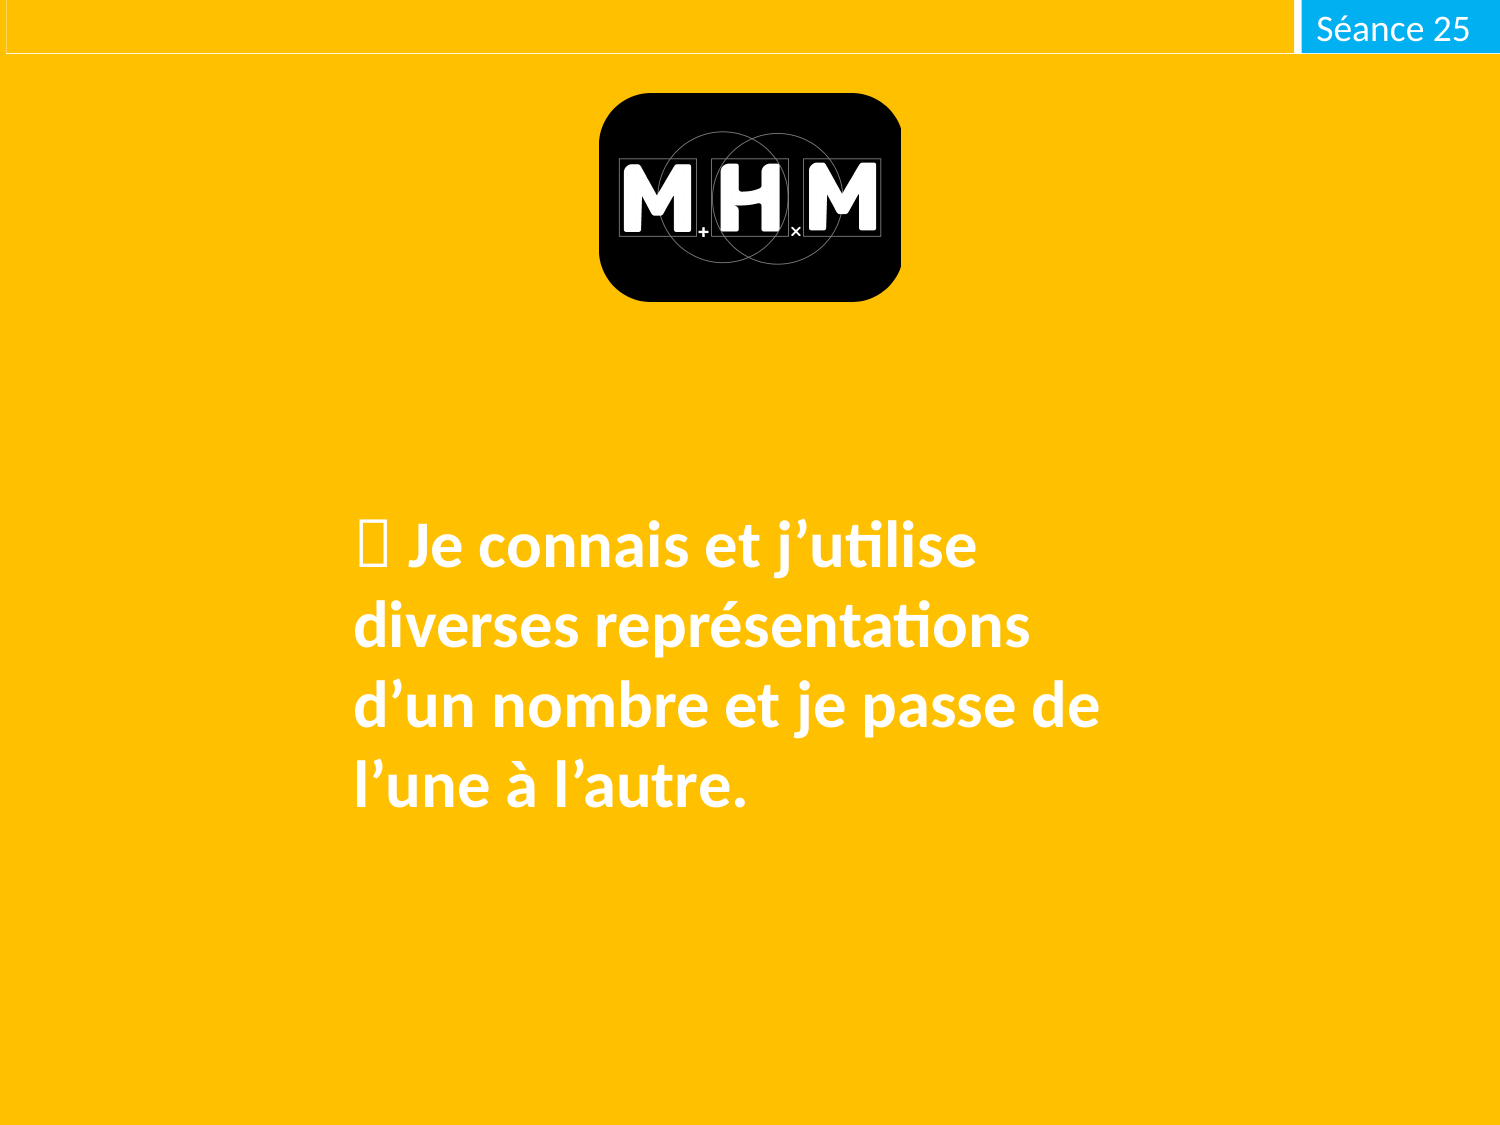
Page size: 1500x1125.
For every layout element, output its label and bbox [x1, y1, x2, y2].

text_box [0, 54, 1500, 1125]
